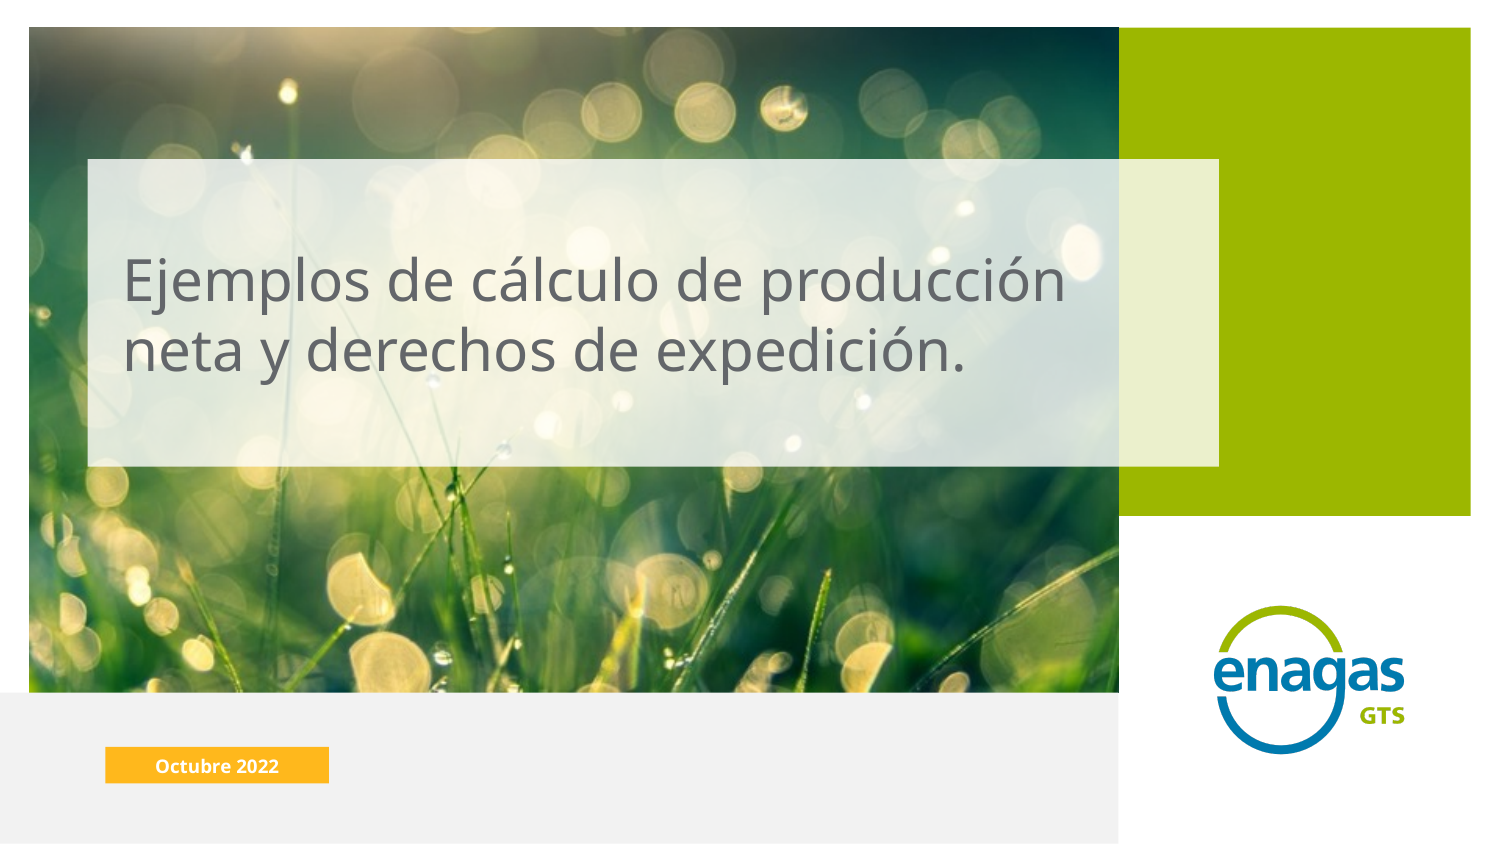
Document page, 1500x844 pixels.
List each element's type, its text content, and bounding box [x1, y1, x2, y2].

picture [1208, 595, 1410, 765]
list Octubre 2022 [105, 746, 329, 784]
list Ejemplos de cálculo de producción neta y derechos de expedición. [87, 159, 1219, 467]
picture [29, 27, 1119, 692]
